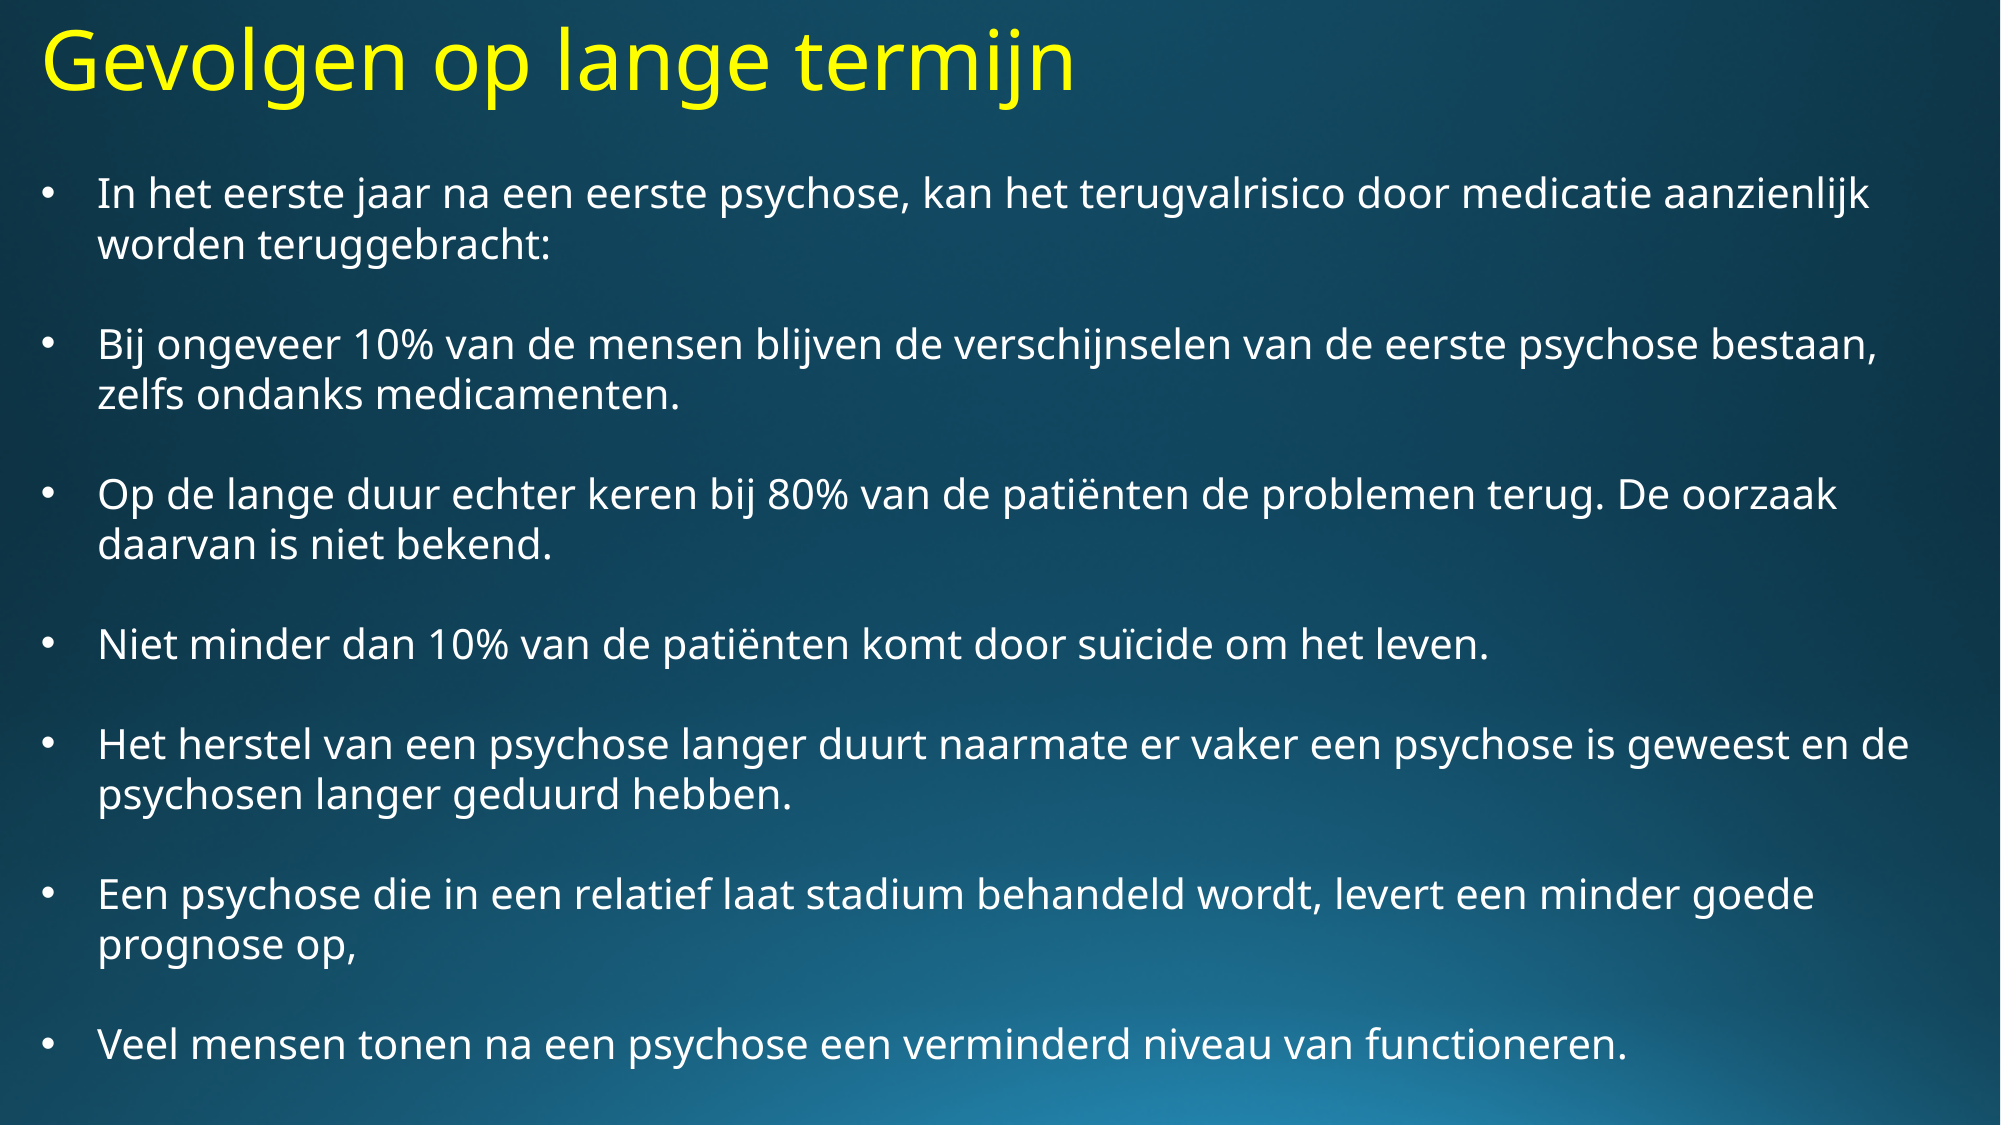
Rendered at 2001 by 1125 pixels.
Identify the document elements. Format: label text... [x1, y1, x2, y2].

picture [0, 0, 2001, 1125]
text_box Gevolgen op lange termijn In het eerste jaar na een eerste psychose, kan het terugvalrisico door medicatie aanzienlijk worden teruggebracht: Bij ongeveer 10% van de mensen blijven de verschijnselen van de eerste psychose bestaan, zelfs ondanks medicamenten. Op de lange duur echter keren bij 80% van de patiënten de problemen terug. De oorzaak daarvan is niet bekend. Niet minder dan 10% van de patiënten komt door suïcide om het leven. Het herstel van een psychose langer duurt naarmate er vaker een psychose is geweest en de psychosen langer geduurd hebben. Een psychose die in een relatief laat stadium behandeld wordt, levert een minder goede prognose op, Veel mensen tonen na een psychose een verminderd niveau van functioneren. [26, 0, 1950, 1076]
